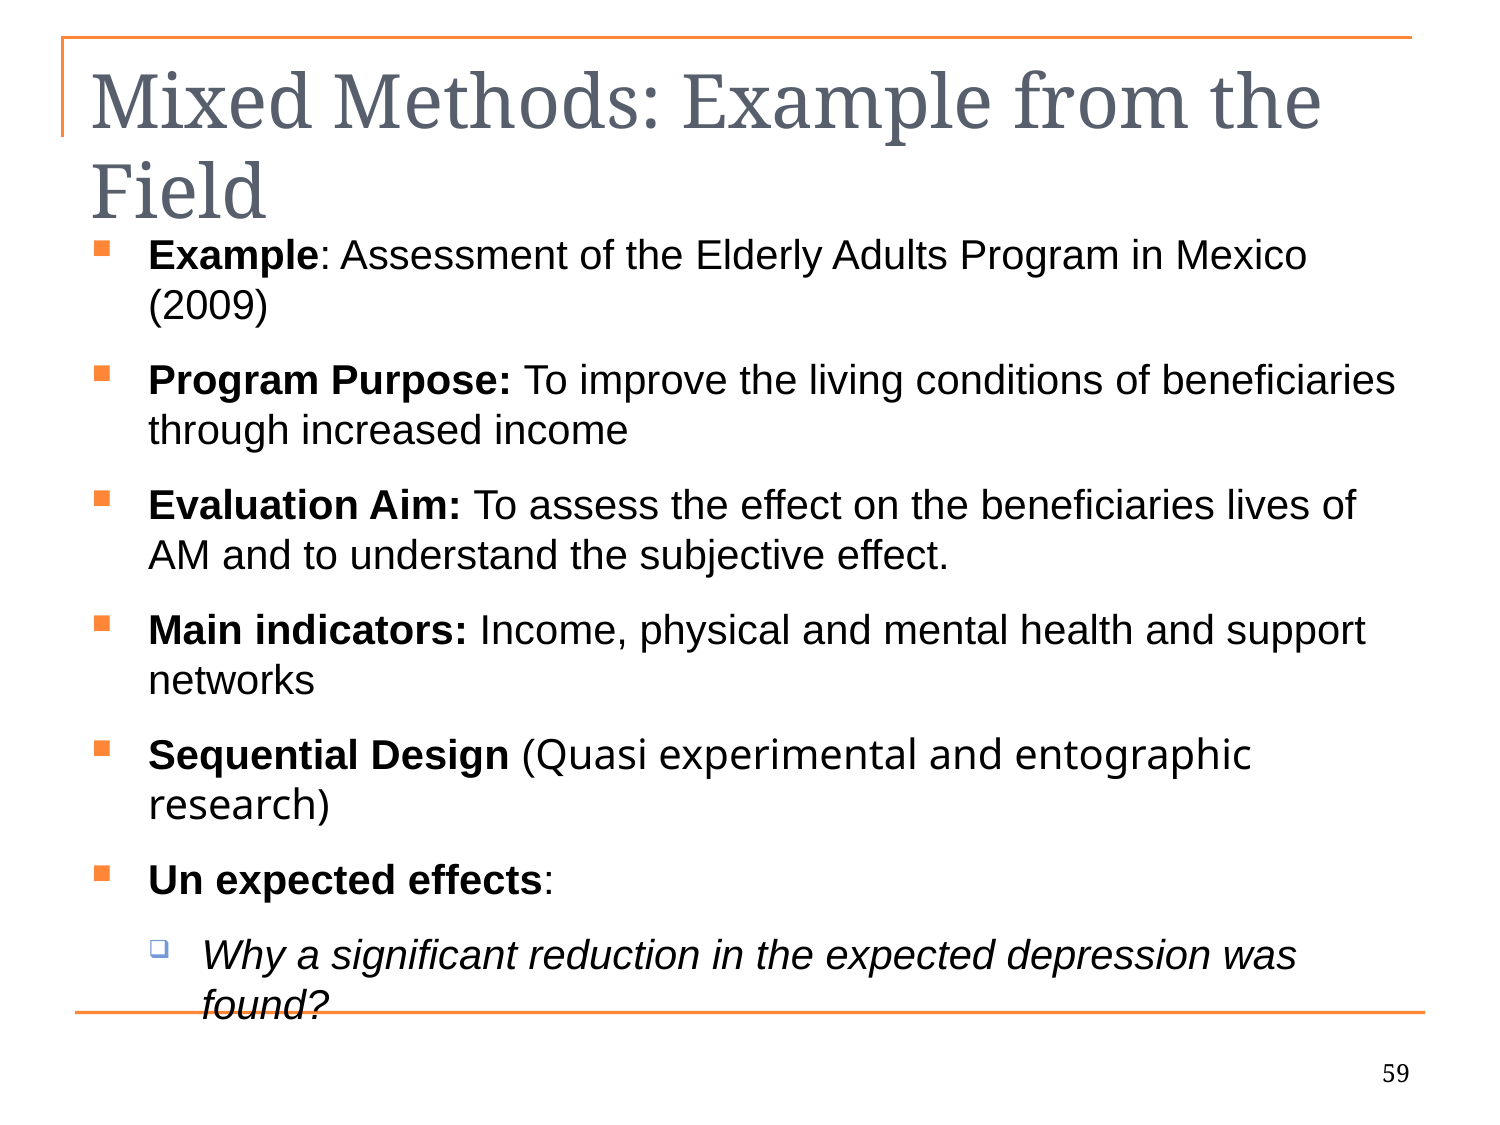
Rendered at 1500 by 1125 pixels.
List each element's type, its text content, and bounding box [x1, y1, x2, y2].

list Example: Assessment of the Elderly Adults Program in Mexico (2009) Program Purpose: To improve the living conditions of beneficiaries through increased income Evaluation Aim: To assess the effect on the beneficiaries lives of AM and to understand the subjective effect. Main indicators: Income, physical and mental health and support networks Sequential Design (Quasi experimental and entographic research) Un expected effects: Why a significant reduction in the expected depression was found? [76, 220, 1427, 1030]
slide_number 59 [1074, 1023, 1426, 1100]
title Mixed Methods: Example from the Field [75, 45, 1425, 233]
